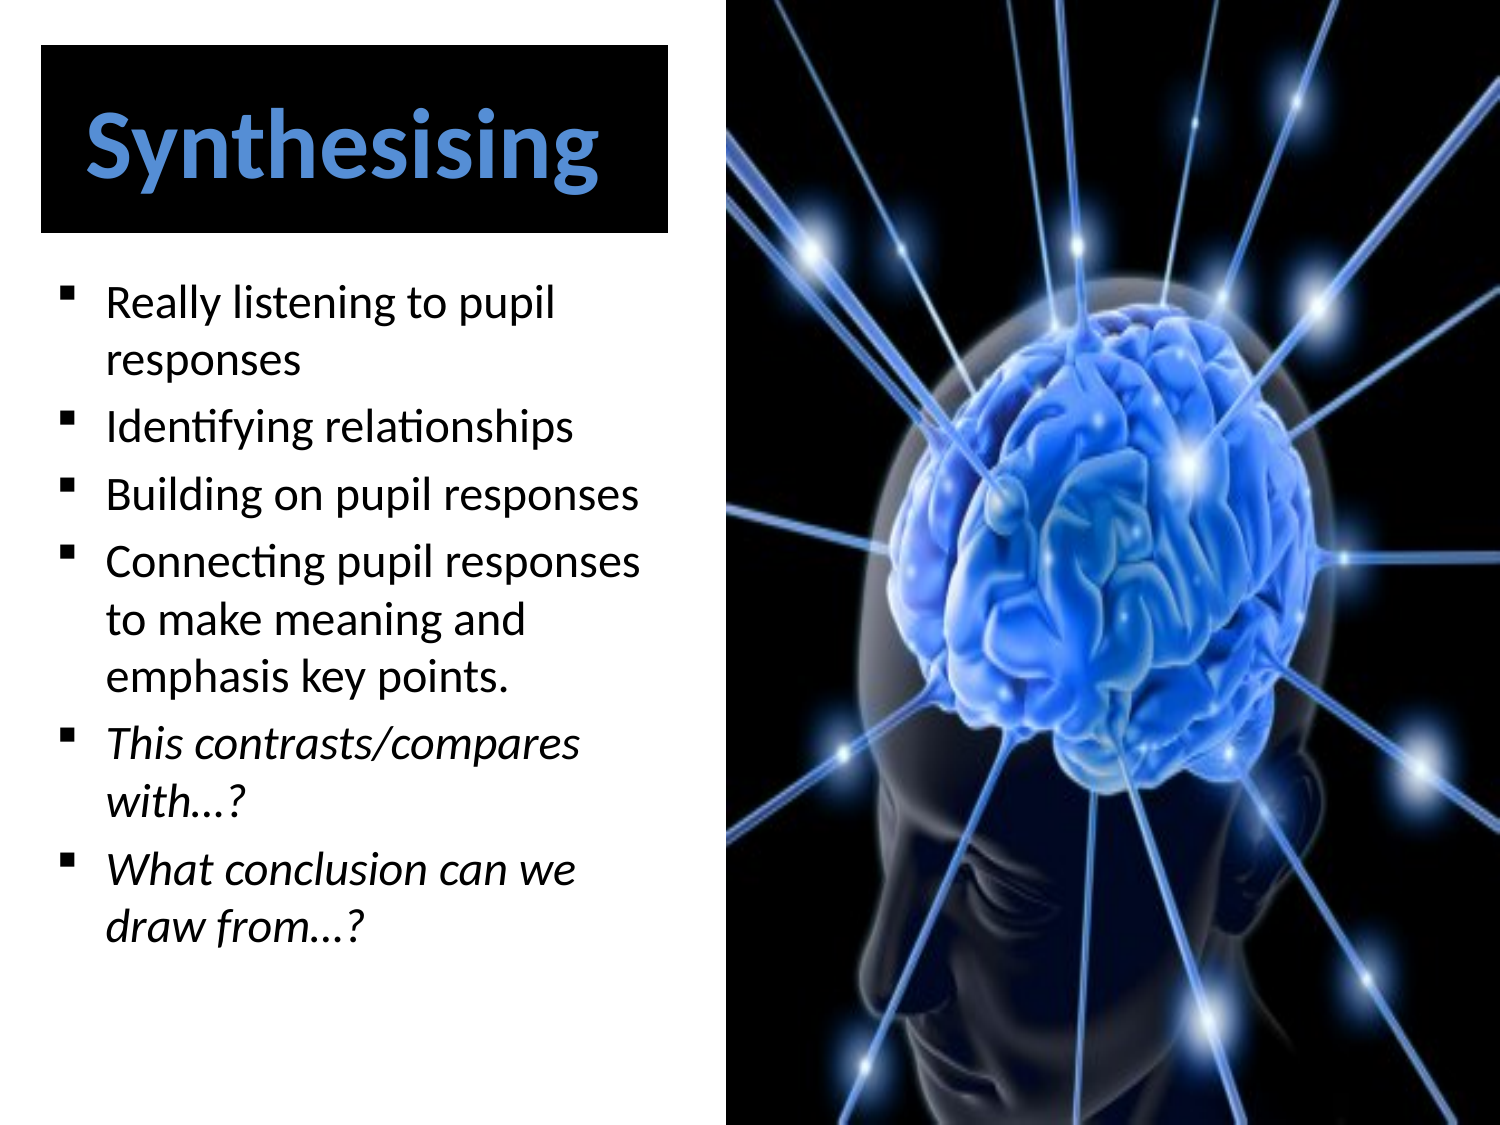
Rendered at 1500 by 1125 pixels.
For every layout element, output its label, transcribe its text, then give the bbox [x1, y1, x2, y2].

picture [726, 0, 1500, 1125]
list Really listening to pupil responses Identifying relationships Building on pupil responses Connecting pupil responses to make meaning and emphasis key points. This contrasts/compares with…? What conclusion can we draw from…? [41, 262, 668, 1047]
title Synthesising [41, 45, 668, 233]
